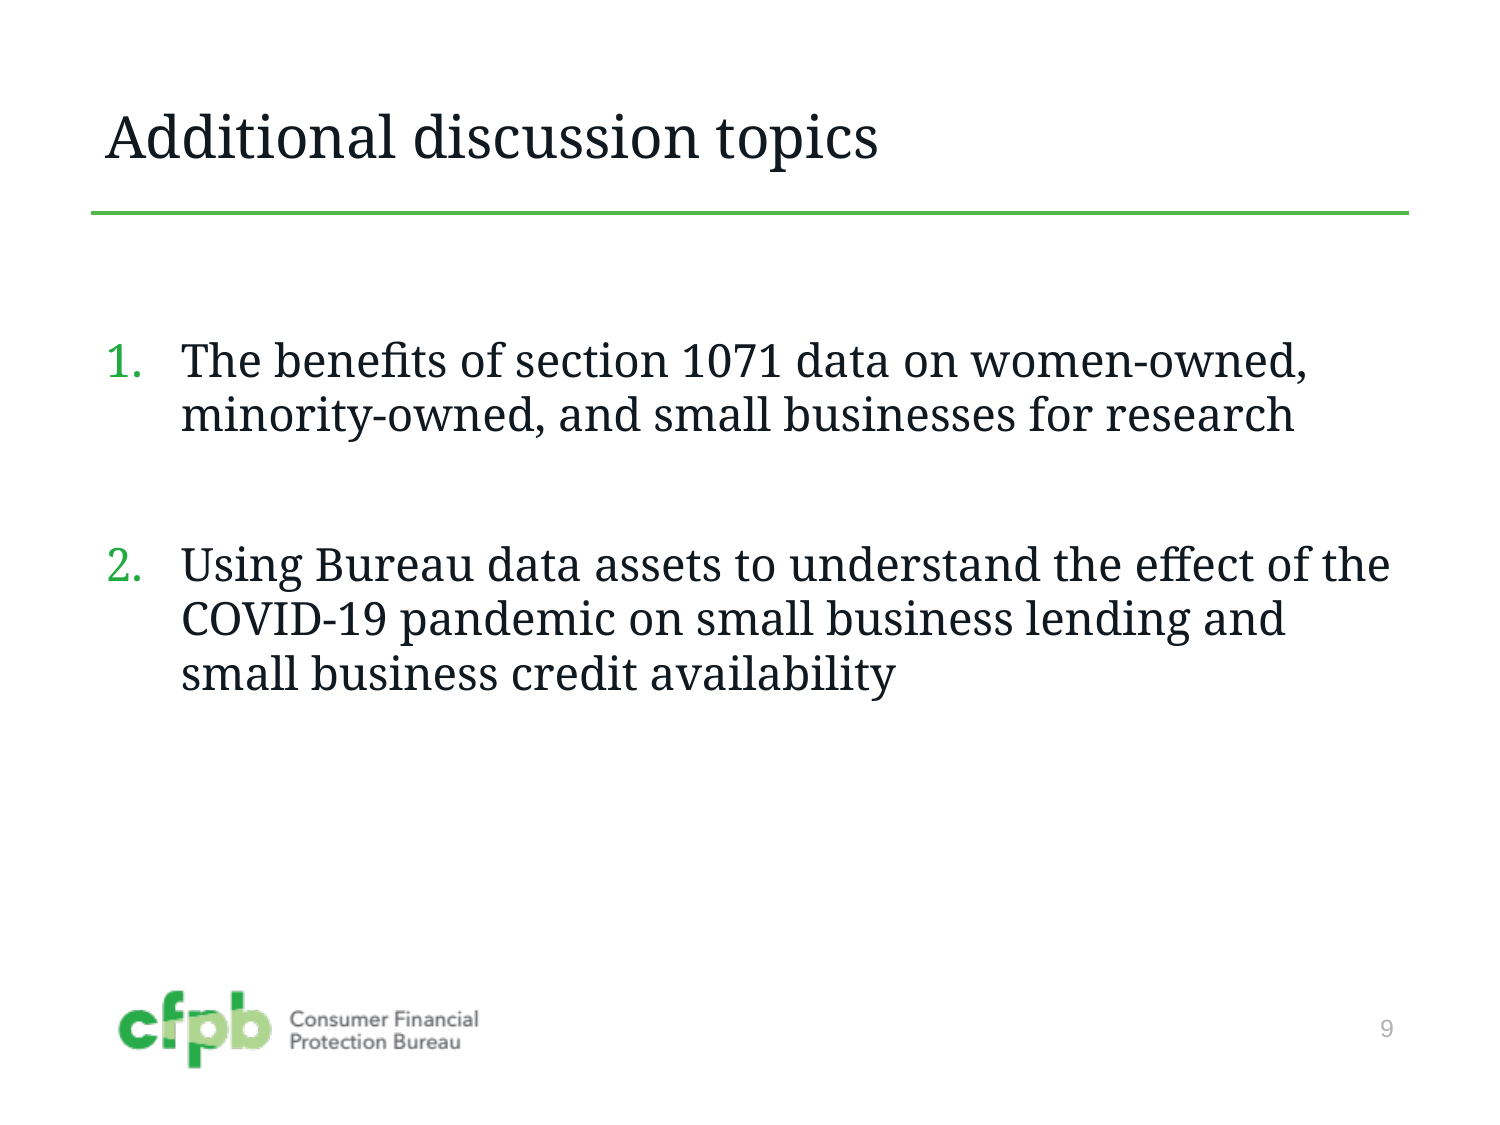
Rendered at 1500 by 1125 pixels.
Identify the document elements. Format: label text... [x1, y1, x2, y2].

title Additional discussion topics [90, 74, 1410, 197]
list The benefits of section 1071 data on women-owned, minority-owned, and small businesses for research Using Bureau data assets to understand the effect of the COVID-19 pandemic on small business lending and small business credit availability [90, 249, 1410, 924]
footer 9 [934, 997, 1410, 1058]
